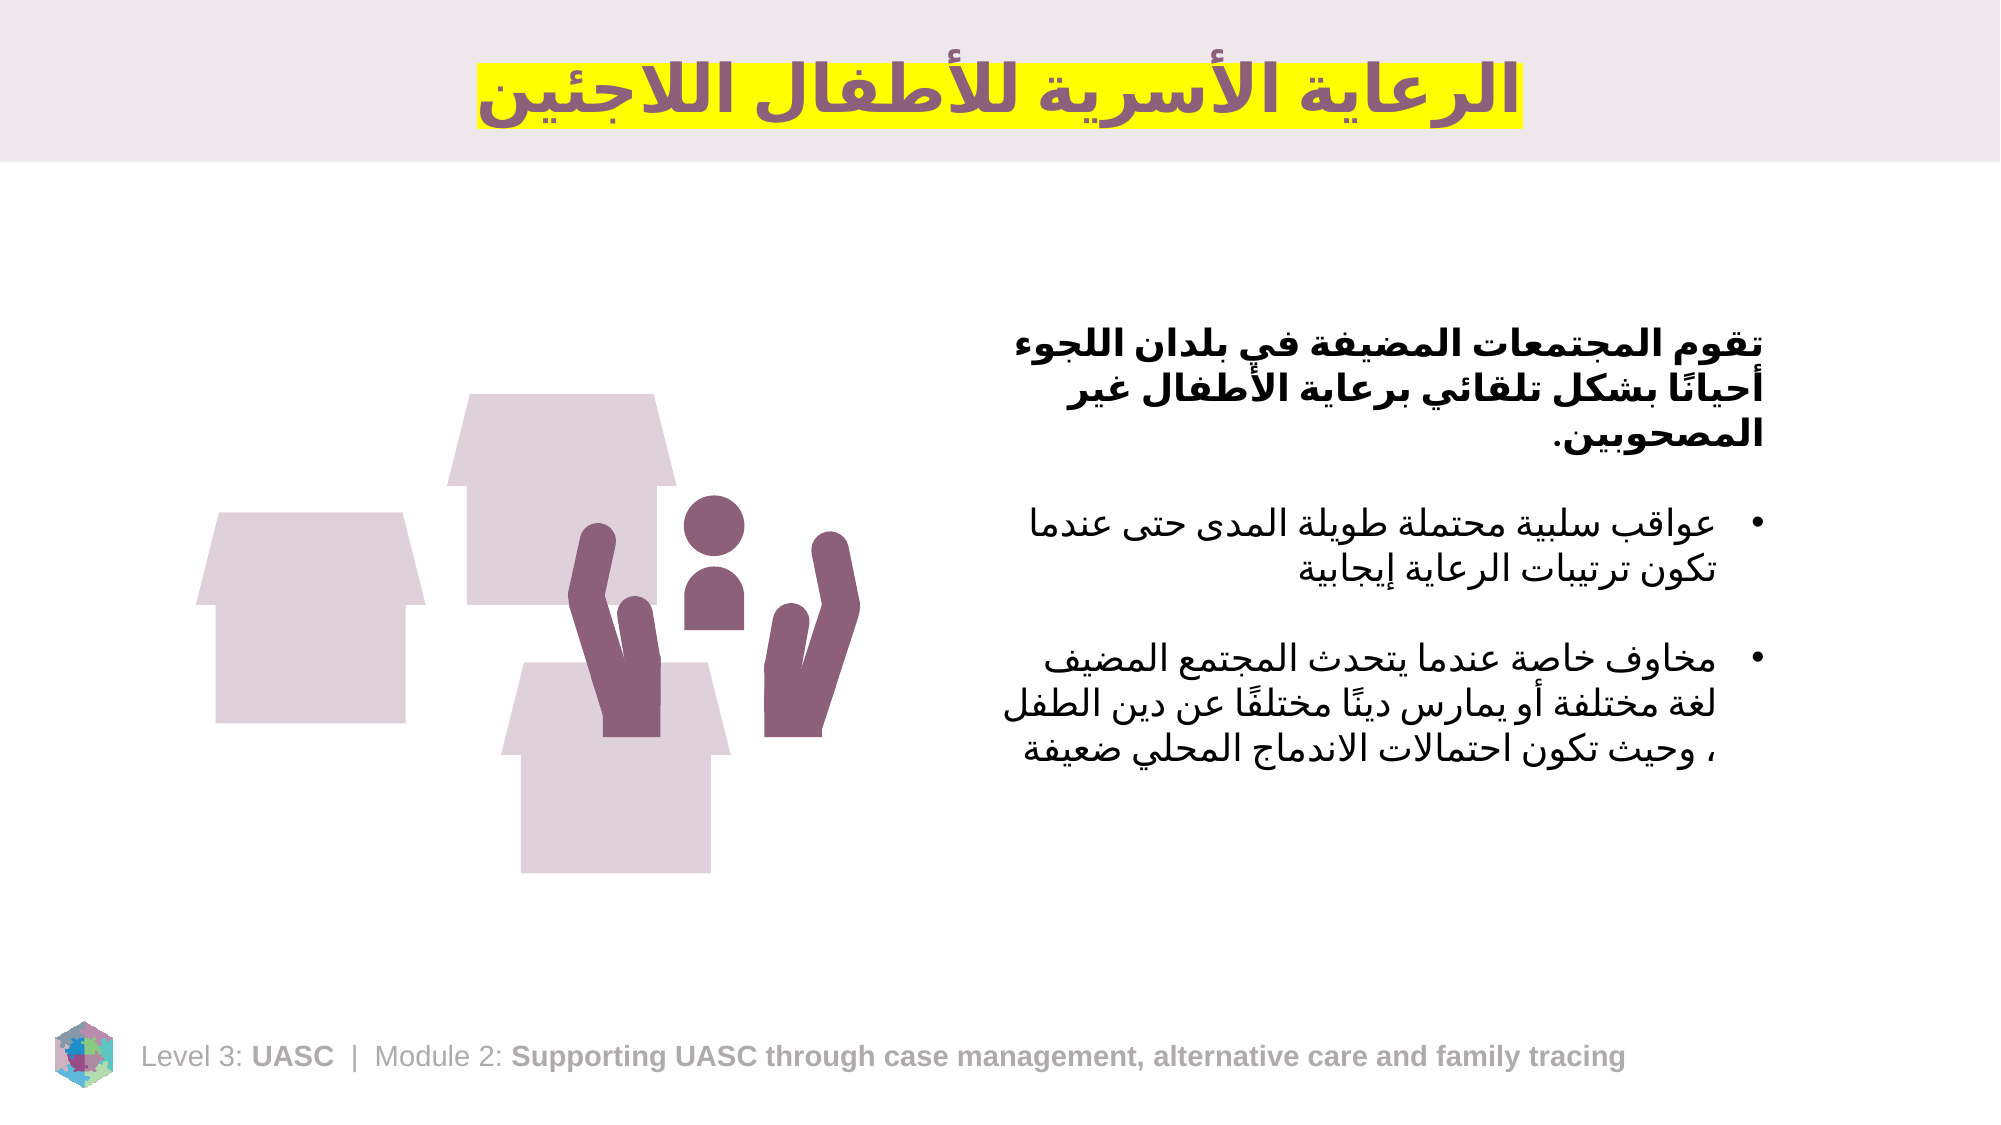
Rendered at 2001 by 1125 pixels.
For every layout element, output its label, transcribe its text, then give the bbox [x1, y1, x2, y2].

title الرعاية الأسرية للأطفال اللاجئين [137, 19, 1863, 163]
picture [55, 1021, 113, 1088]
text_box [573, 495, 855, 738]
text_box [195, 393, 731, 874]
text_box تقوم المجتمعات المضيفة في بلدان اللجوء أحيانًا بشكل تلقائي برعاية الأطفال غير المصحوبين. عواقب سلبية محتملة طويلة المدى حتى عندما تكون ترتيبات الرعاية إيجابية مخاوف خاصة عندما يتحدث المجتمع المضيف لغة مختلفة أو يمارس دينًا مختلفًا عن دين الطفل ، وحيث تكون احتمالات الاندماج المحلي ضعيفة [983, 311, 1780, 950]
